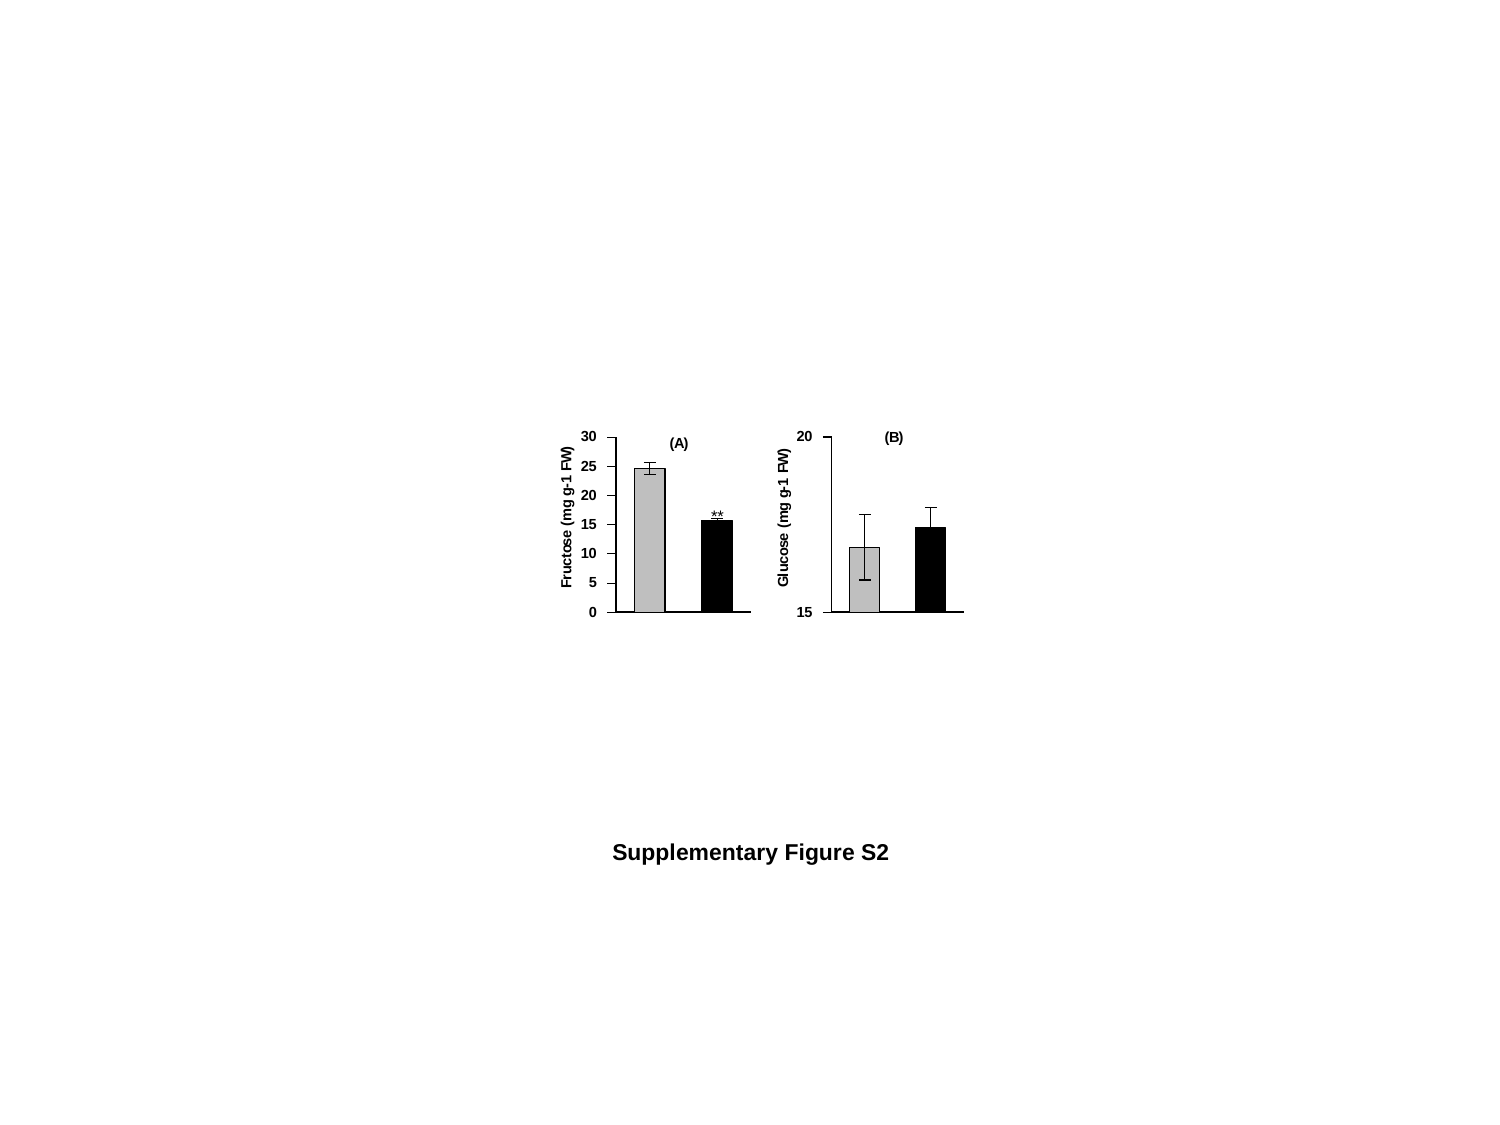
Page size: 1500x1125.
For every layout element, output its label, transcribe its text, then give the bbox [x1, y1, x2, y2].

text_box Supplementary Figure S2 [597, 829, 905, 872]
chart [553, 383, 995, 662]
